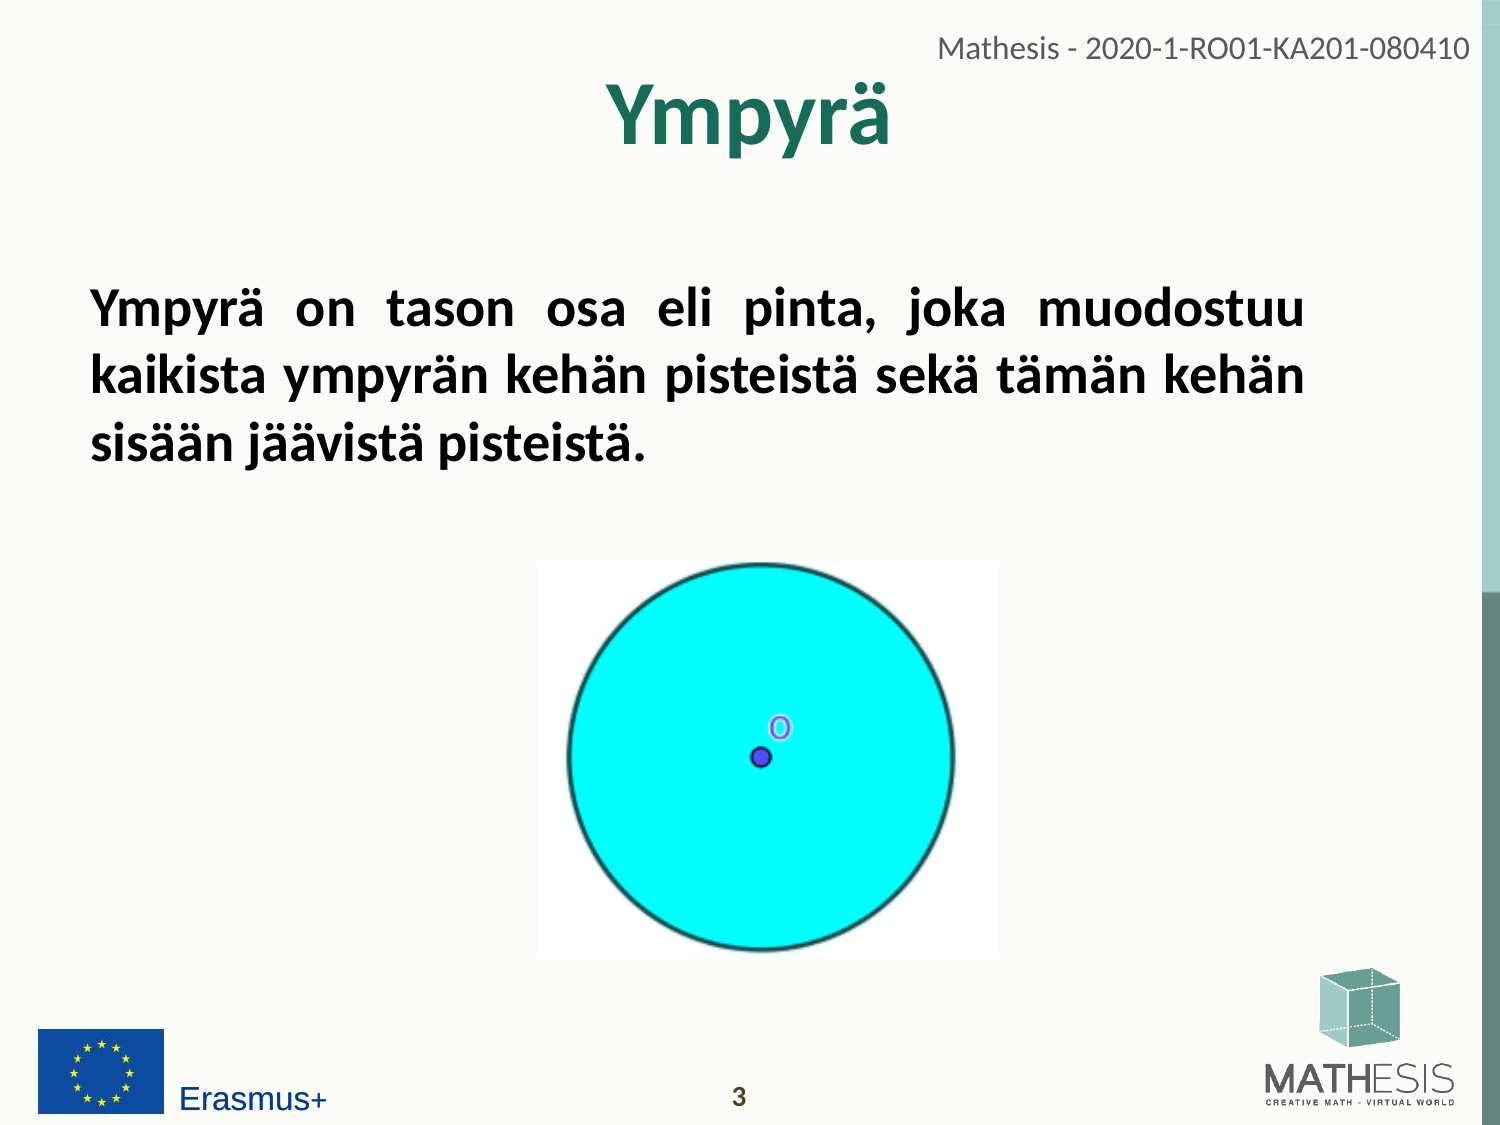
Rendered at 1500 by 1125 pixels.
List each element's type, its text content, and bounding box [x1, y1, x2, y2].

picture [38, 1029, 164, 1114]
title Ympyrä [75, 45, 1425, 233]
list Ympyrä on tason osa eli pinta, joka muodostuu kaikista ympyrän kehän pisteistä sekä tämän kehän sisään jäävistä pisteistä. [75, 262, 1425, 1005]
picture [537, 560, 999, 959]
